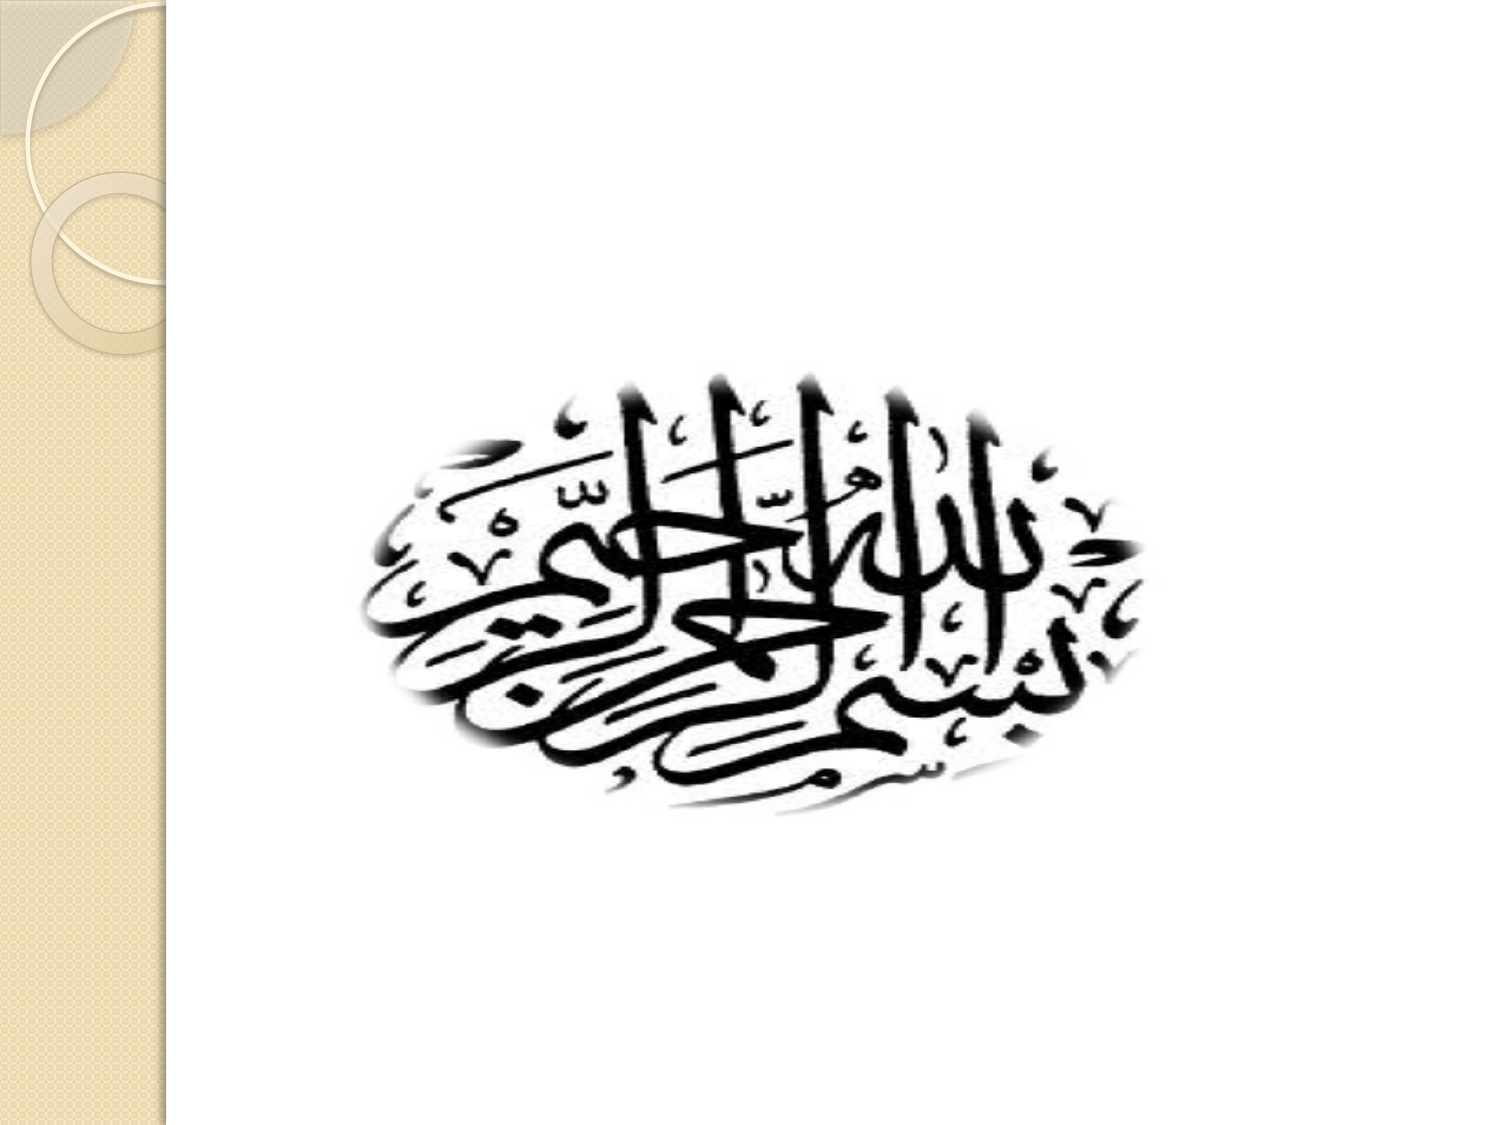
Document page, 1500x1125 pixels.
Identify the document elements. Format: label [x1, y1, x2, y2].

list [348, 361, 1164, 823]
